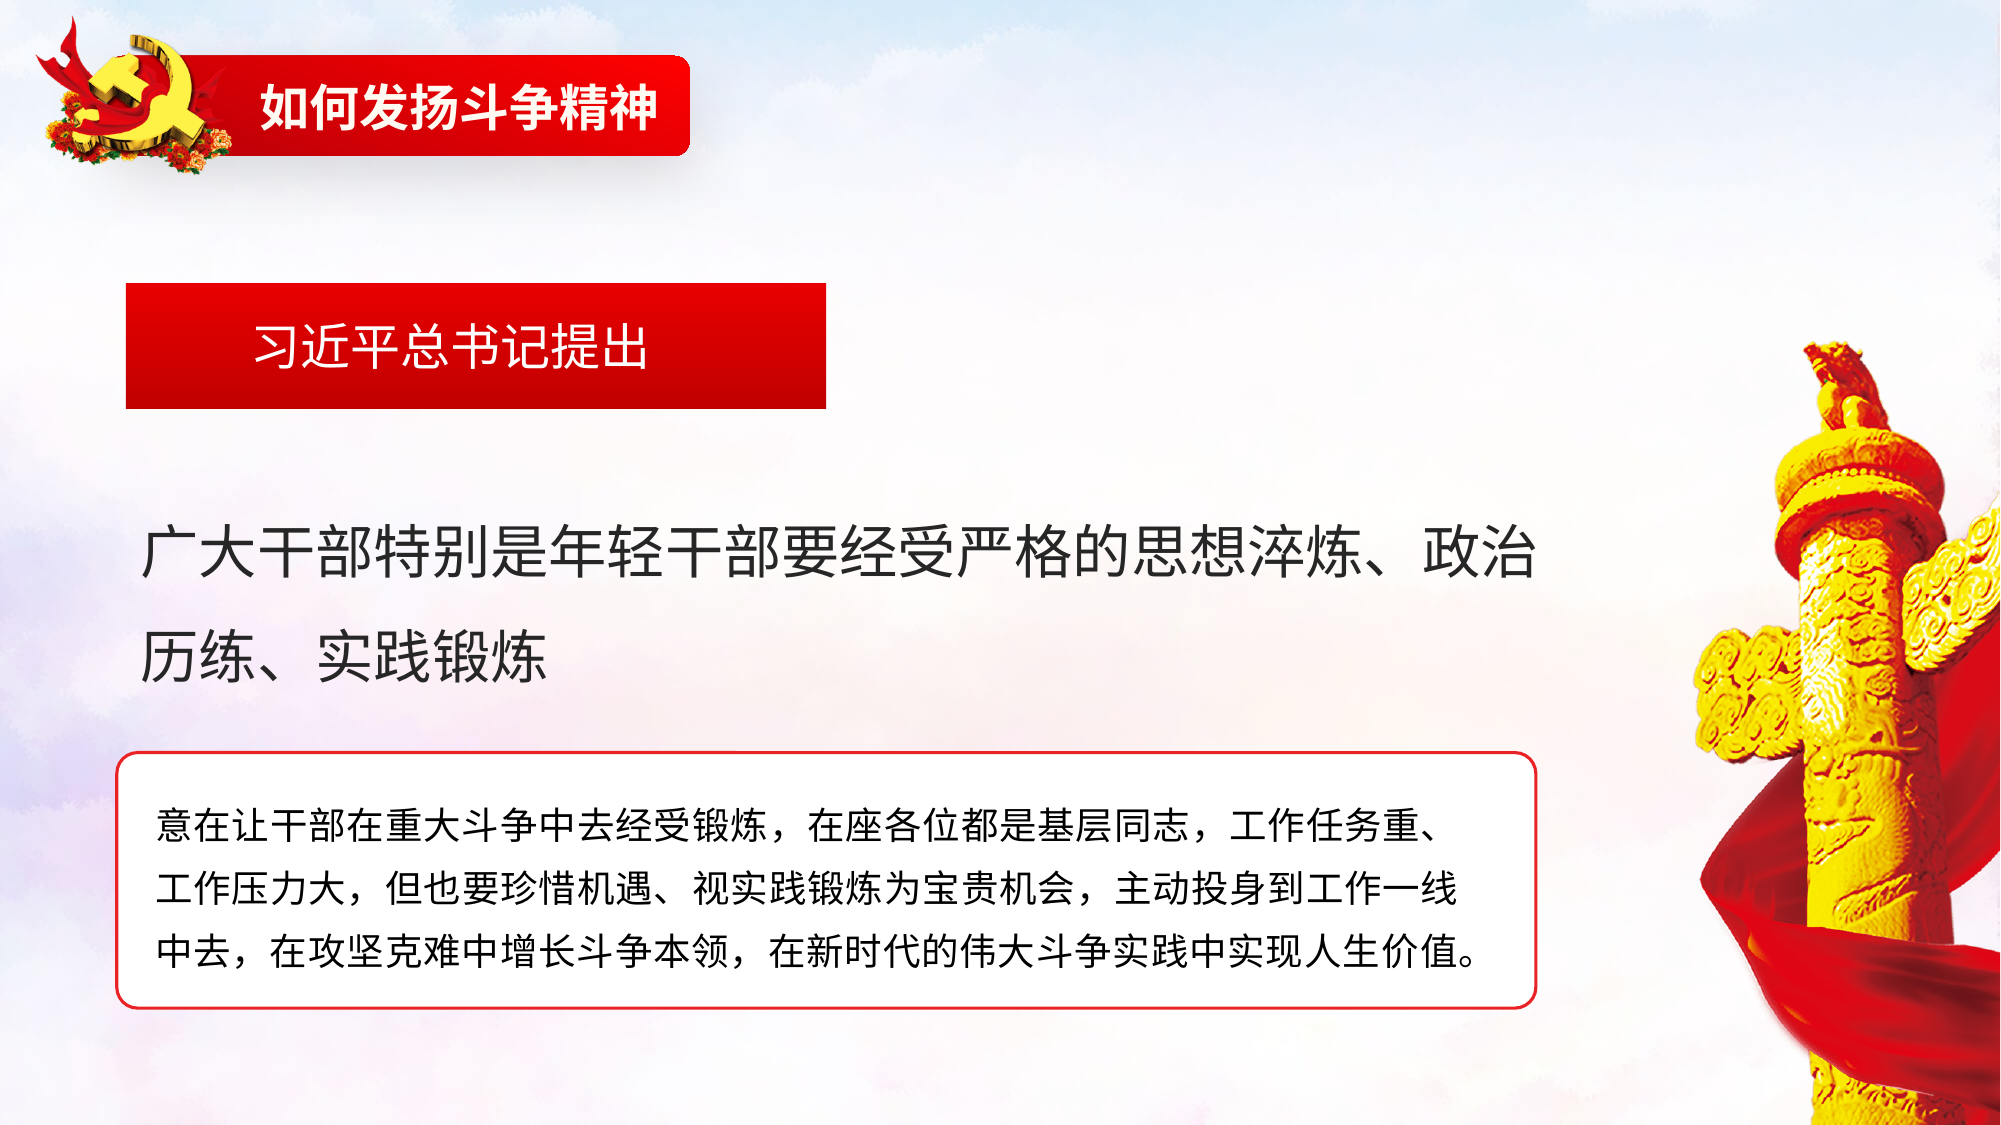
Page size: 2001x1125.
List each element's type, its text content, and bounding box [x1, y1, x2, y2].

text_box 广大干部特别是年轻干部要经受严格的思想淬炼、政治历练、实践锻炼 [126, 472, 1577, 698]
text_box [35, 15, 690, 175]
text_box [125, 283, 827, 409]
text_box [116, 752, 1536, 1009]
picture [0, 0, 2001, 1125]
